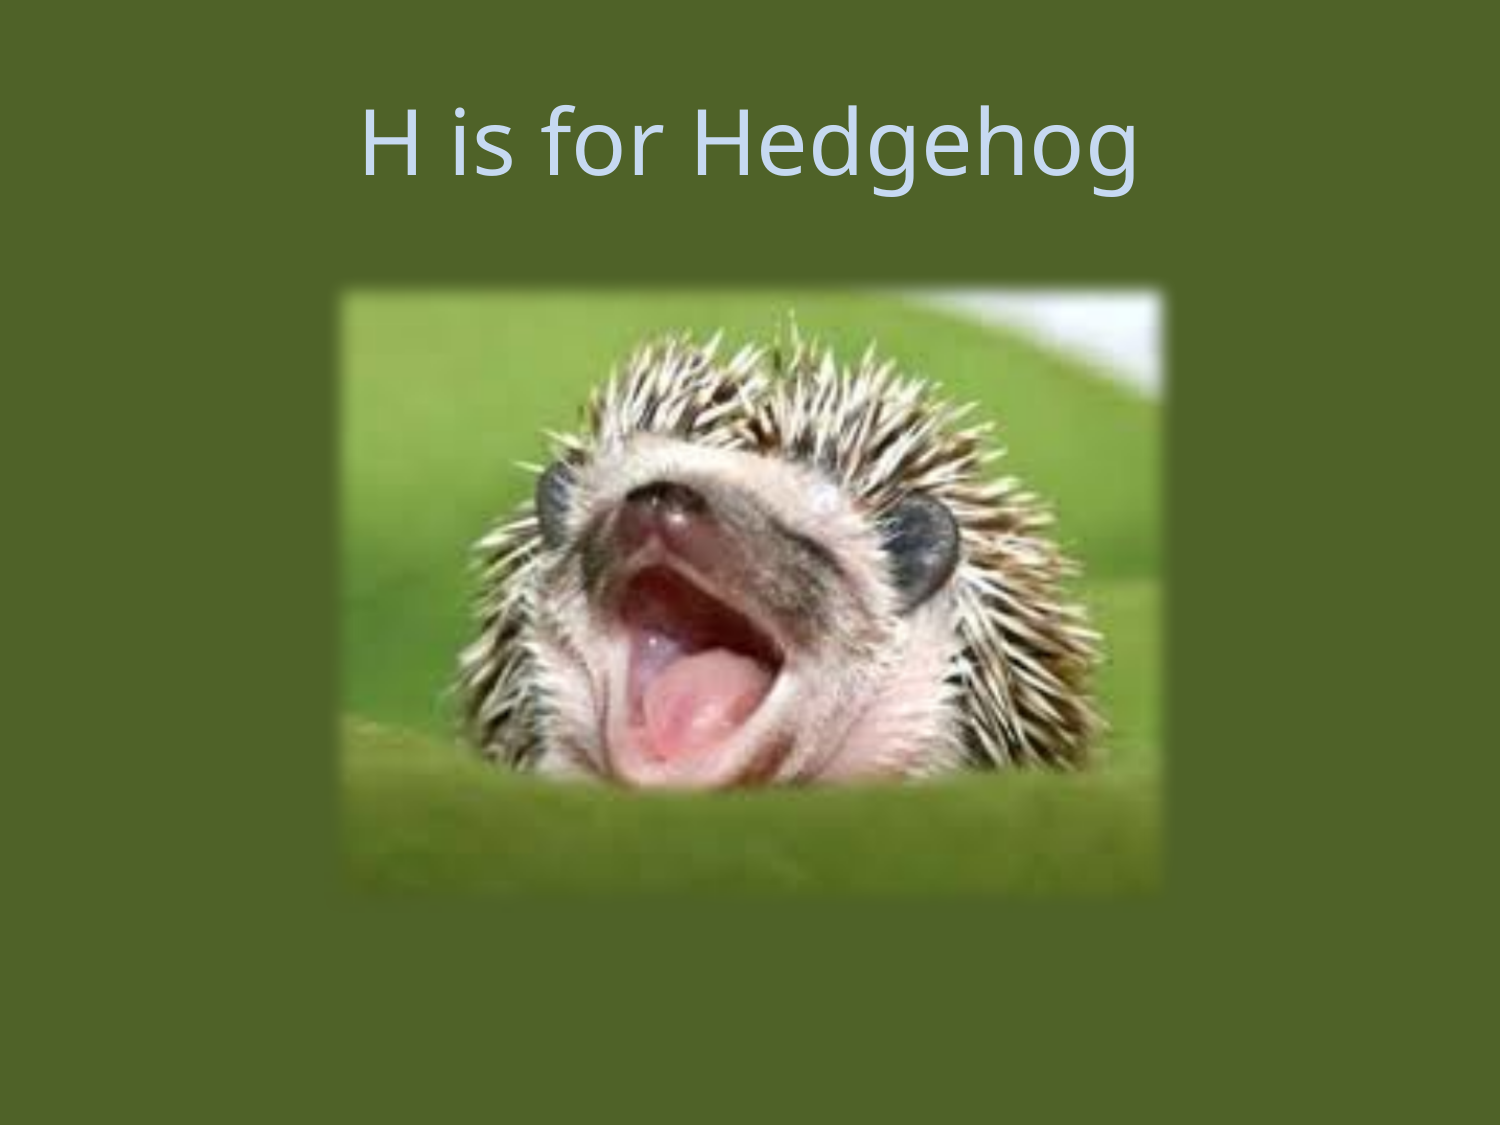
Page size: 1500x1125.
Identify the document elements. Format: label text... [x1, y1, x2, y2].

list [324, 274, 1180, 913]
title H is for Hedgehog [75, 45, 1425, 233]
